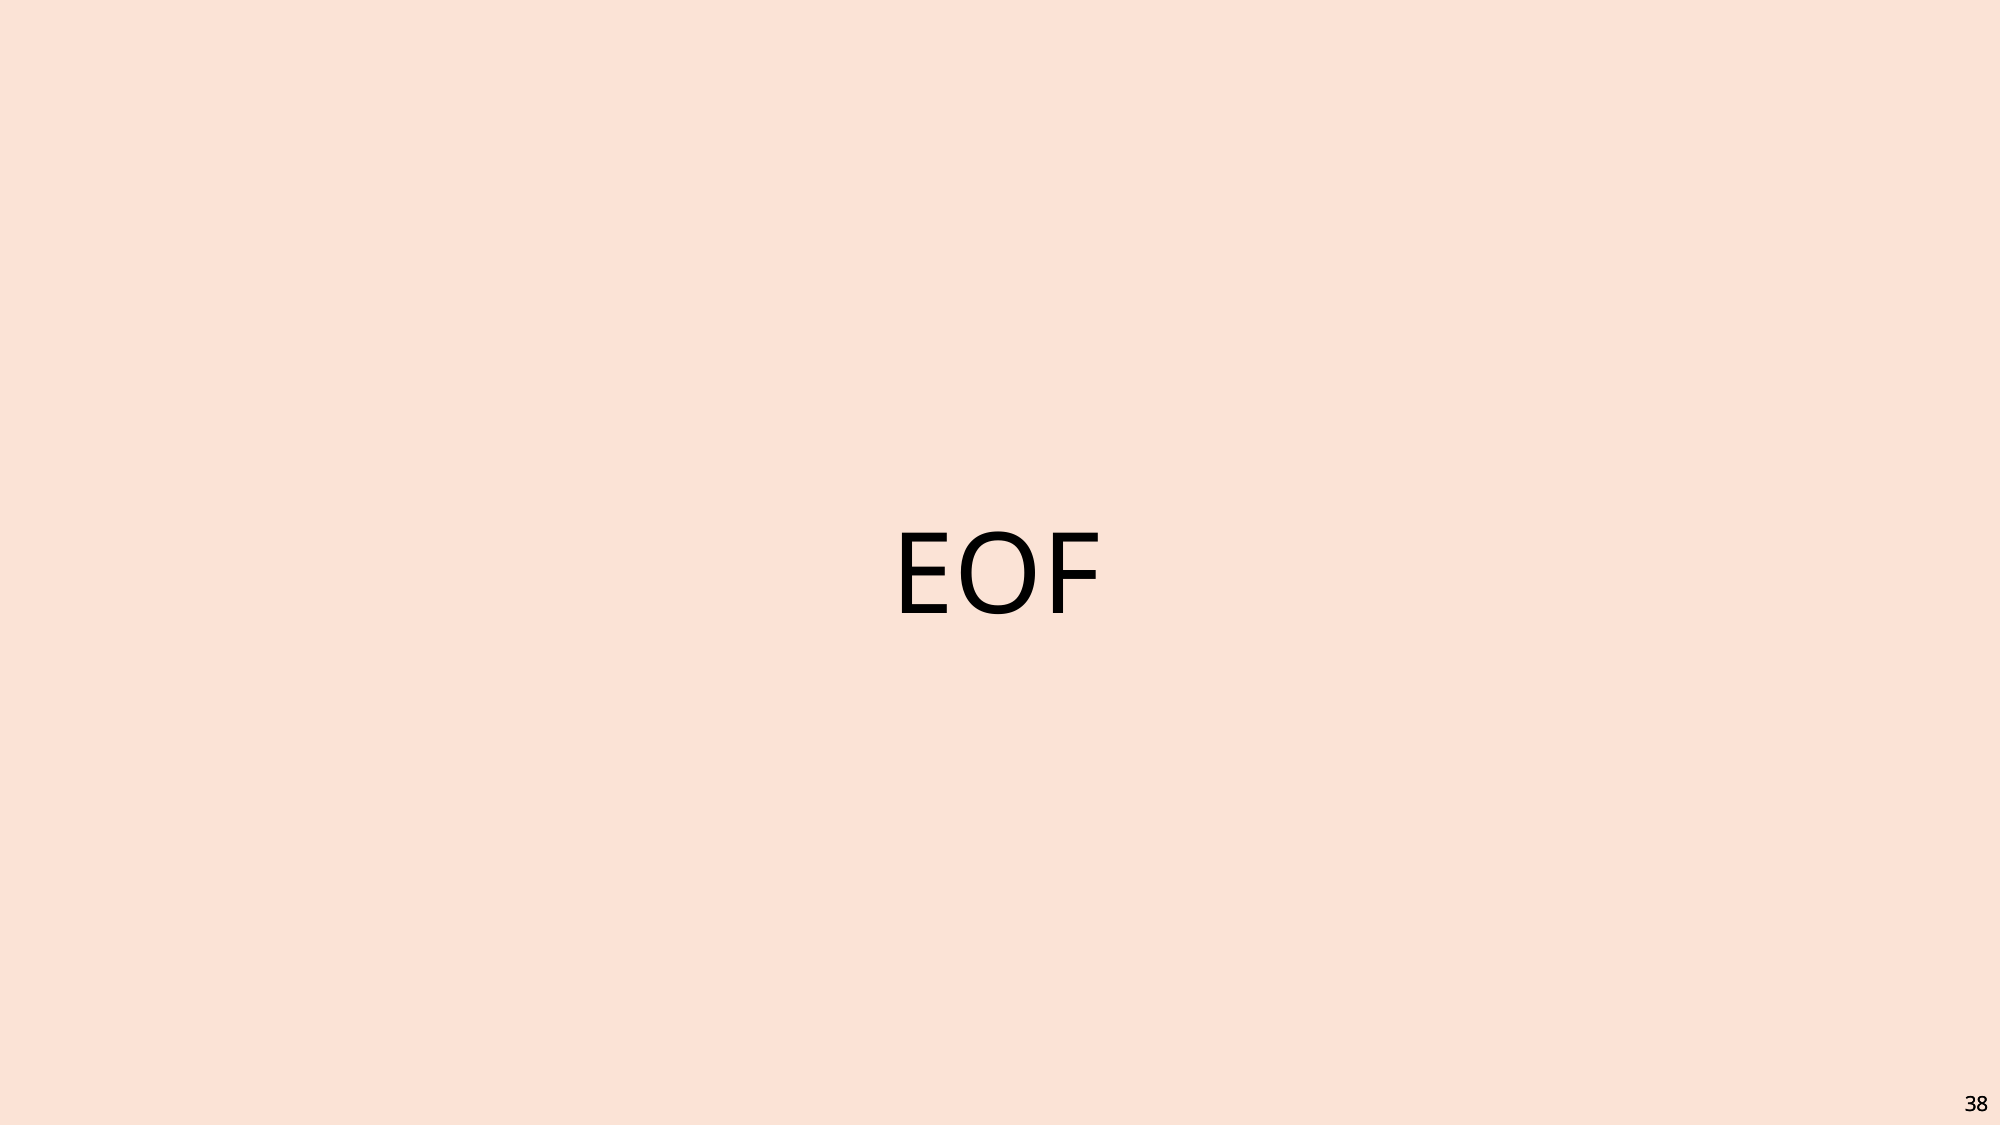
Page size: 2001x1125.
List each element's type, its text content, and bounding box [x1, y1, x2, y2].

text_box EOF [125, 298, 1867, 827]
